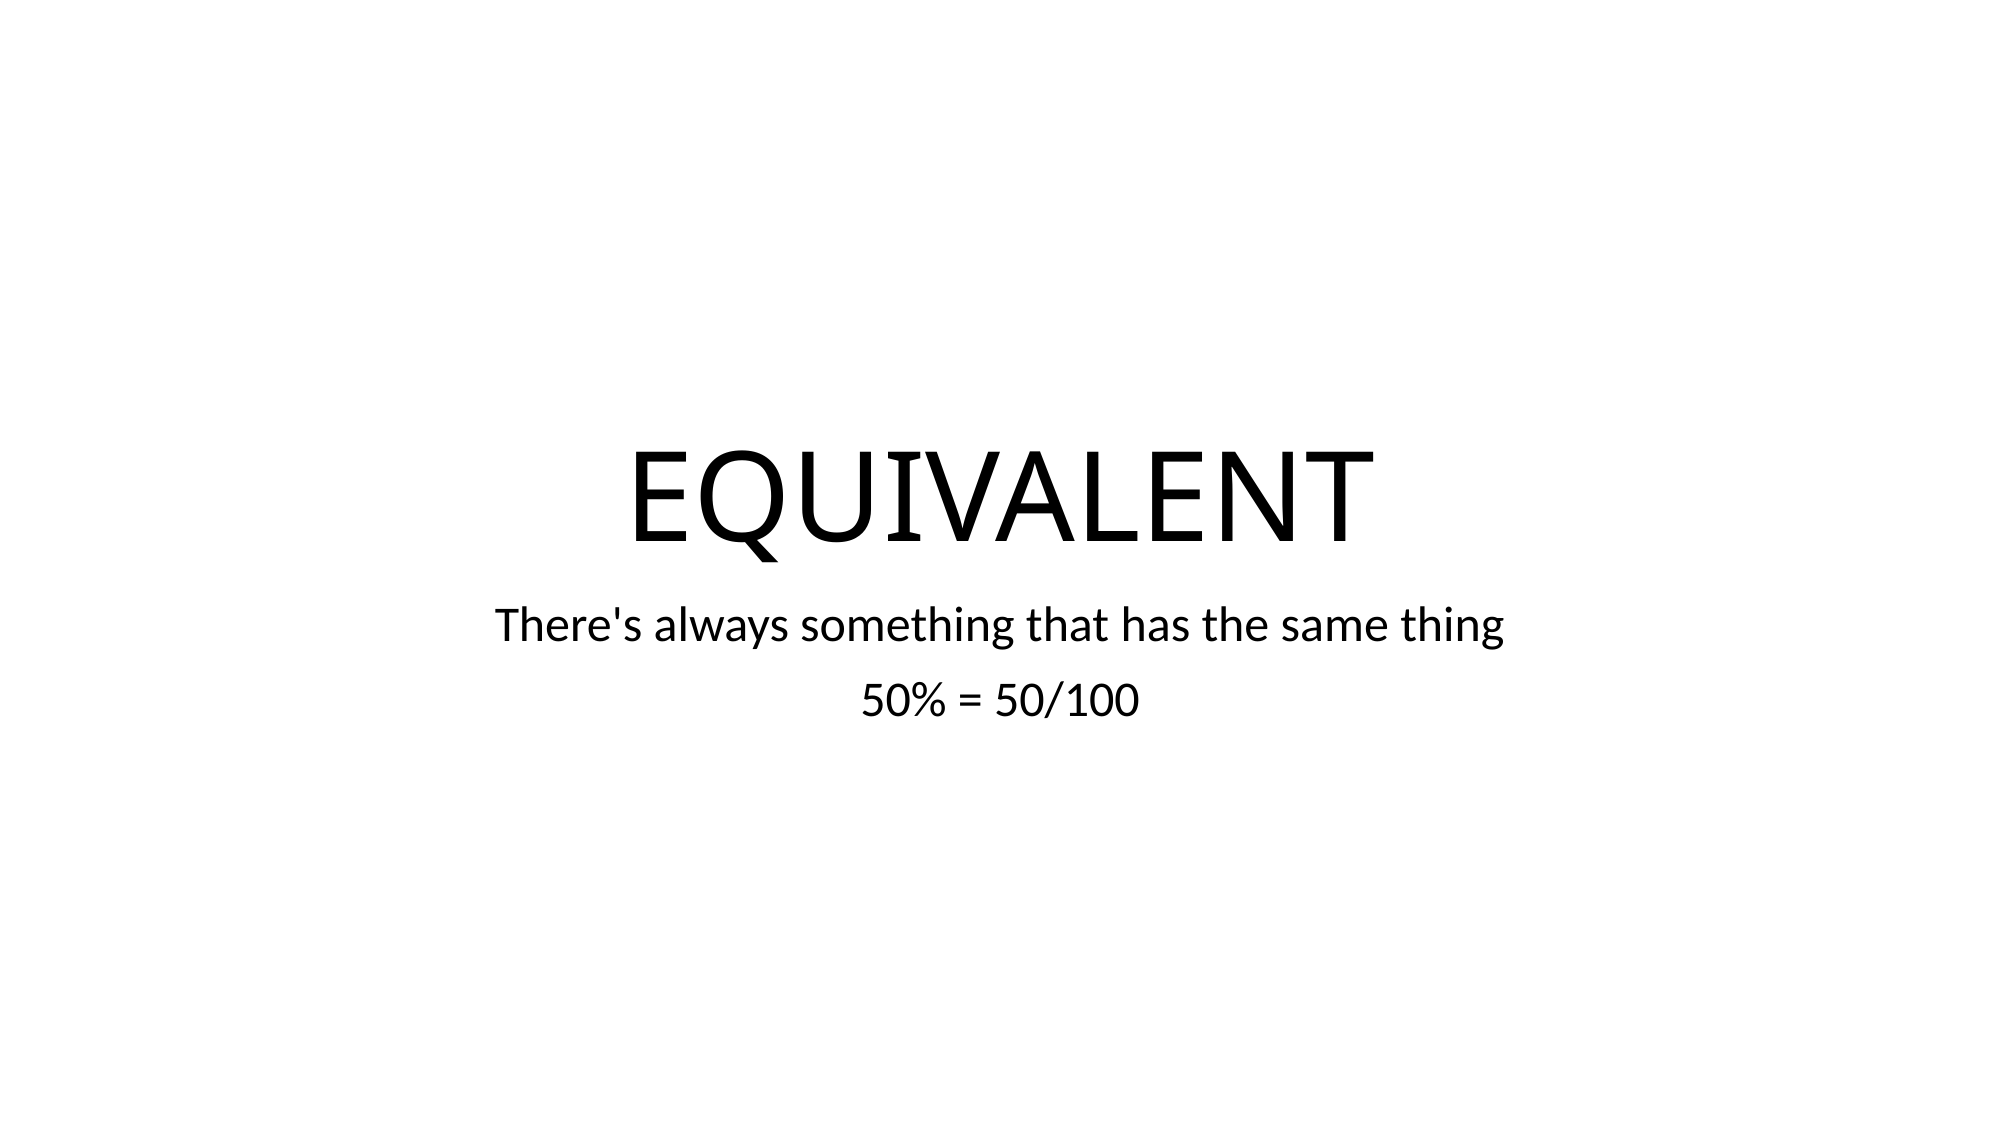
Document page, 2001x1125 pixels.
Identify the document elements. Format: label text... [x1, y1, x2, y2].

subtitle There's always something that has the same thing 50% = 50/100 [249, 590, 1750, 863]
title EQUIVALENT [249, 184, 1750, 576]
